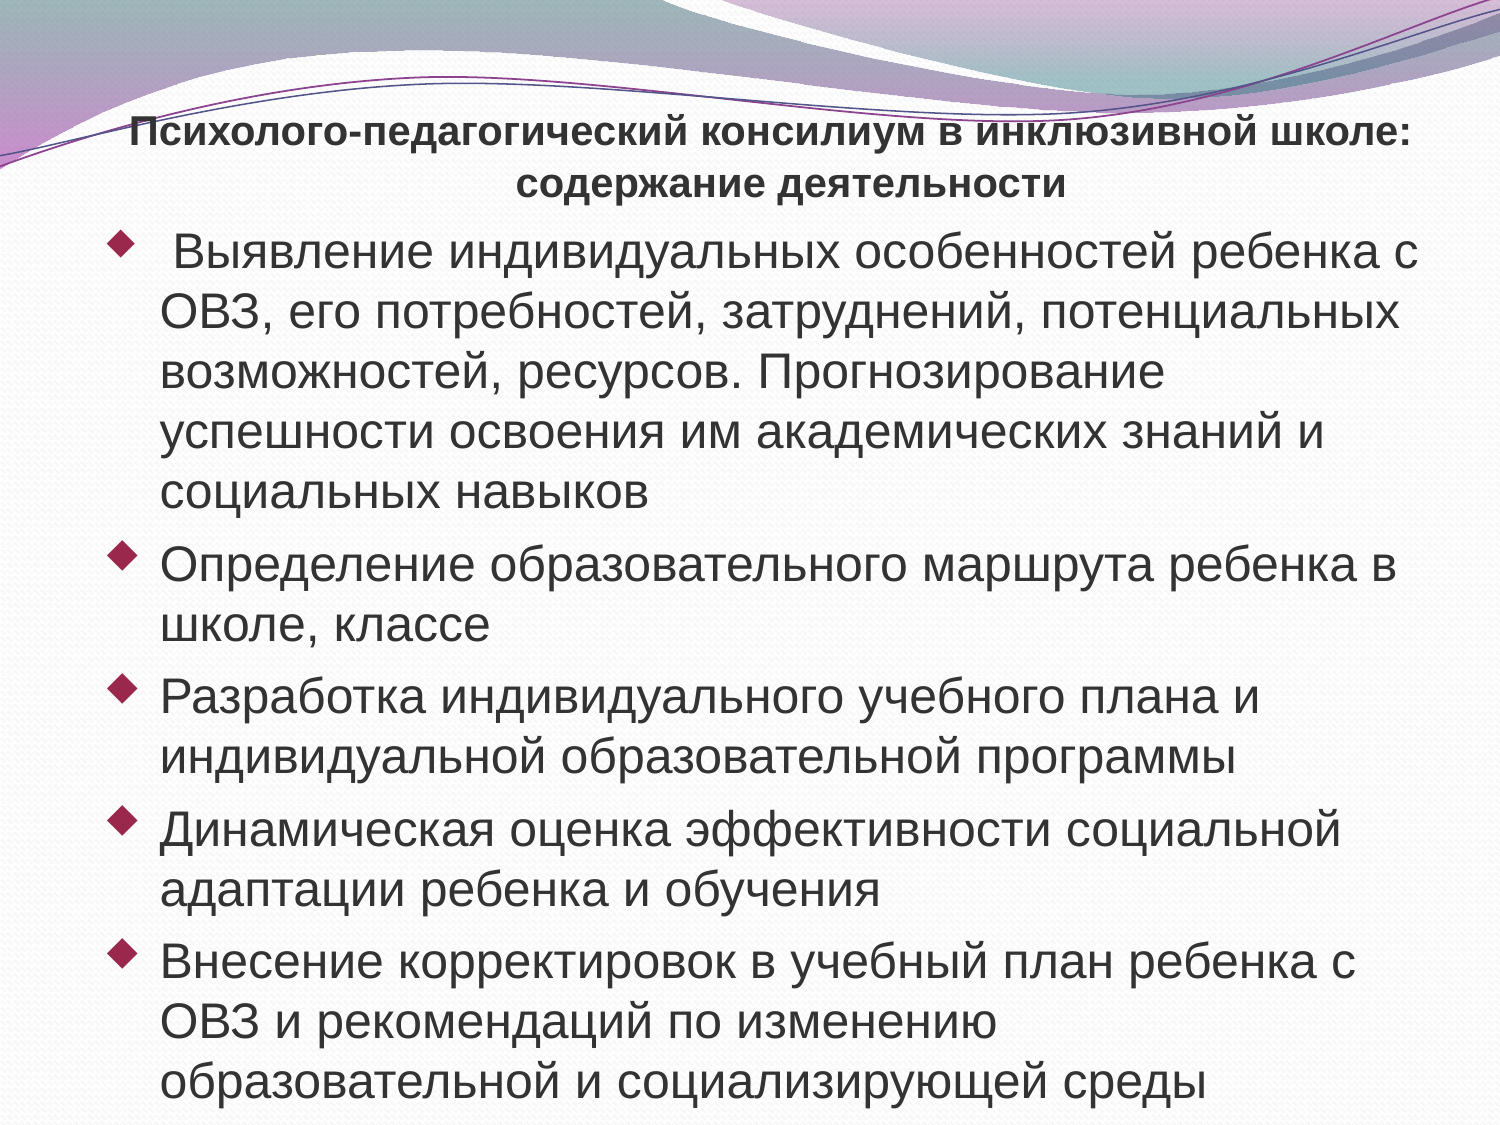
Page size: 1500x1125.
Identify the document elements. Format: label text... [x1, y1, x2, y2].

text_box Психолого-педагогический консилиум в инклюзивной школе: содержание деятельности Выявление индивидуальных особенностей ребенка с ОВЗ, его потребностей, затруднений, потенциальных возможностей, ресурсов. Прогнозирование успешности освоения им академических знаний и социальных навыков Определение образовательного маршрута ребенка в школе, классе Разработка индивидуального учебного плана и индивидуальной образовательной программы Динамическая оценка эффективности социальной адаптации ребенка и обучения Внесение корректировок в учебный план ребенка с ОВЗ и рекомендаций по изменению образовательной и социализирующей среды [88, 88, 1439, 1125]
